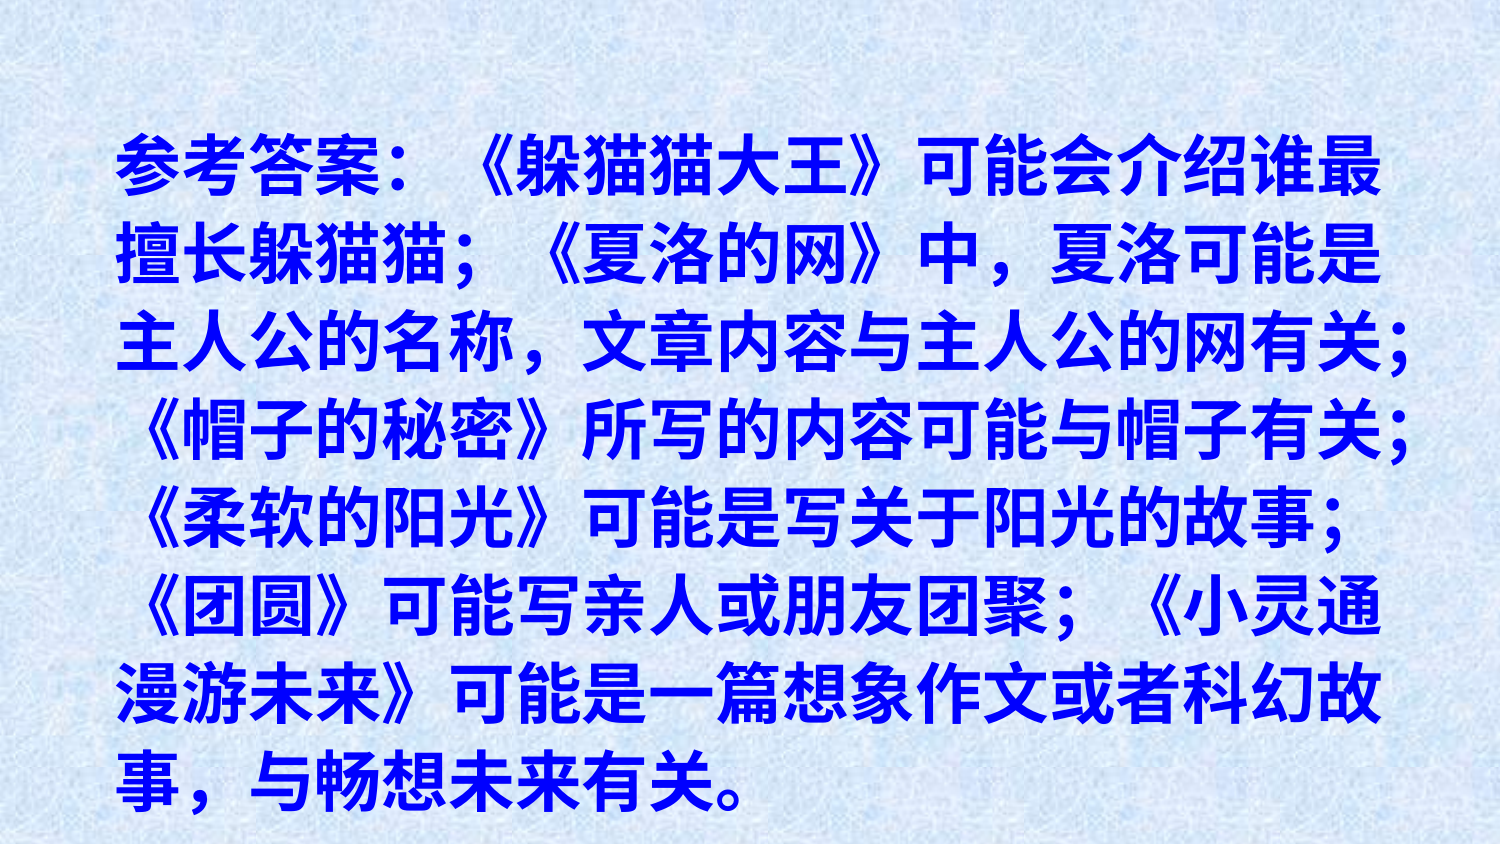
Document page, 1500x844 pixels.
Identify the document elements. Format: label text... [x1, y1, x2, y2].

picture [0, 0, 1500, 844]
text_box 参考答案：《躲猫猫大王》可能会介绍谁最擅长躲猫猫；《夏洛的网》中，夏洛可能是主人公的名称，文章内容与主人公的网有关；《帽子的秘密》所写的内容可能与帽子有关；《柔软的阳光》可能是写关于阳光的故事；《团圆》可能写亲人或朋友团聚；《小灵通漫游未来》可能是一篇想象作文或者科幻故事，与畅想未来有关。 [99, 108, 1447, 827]
